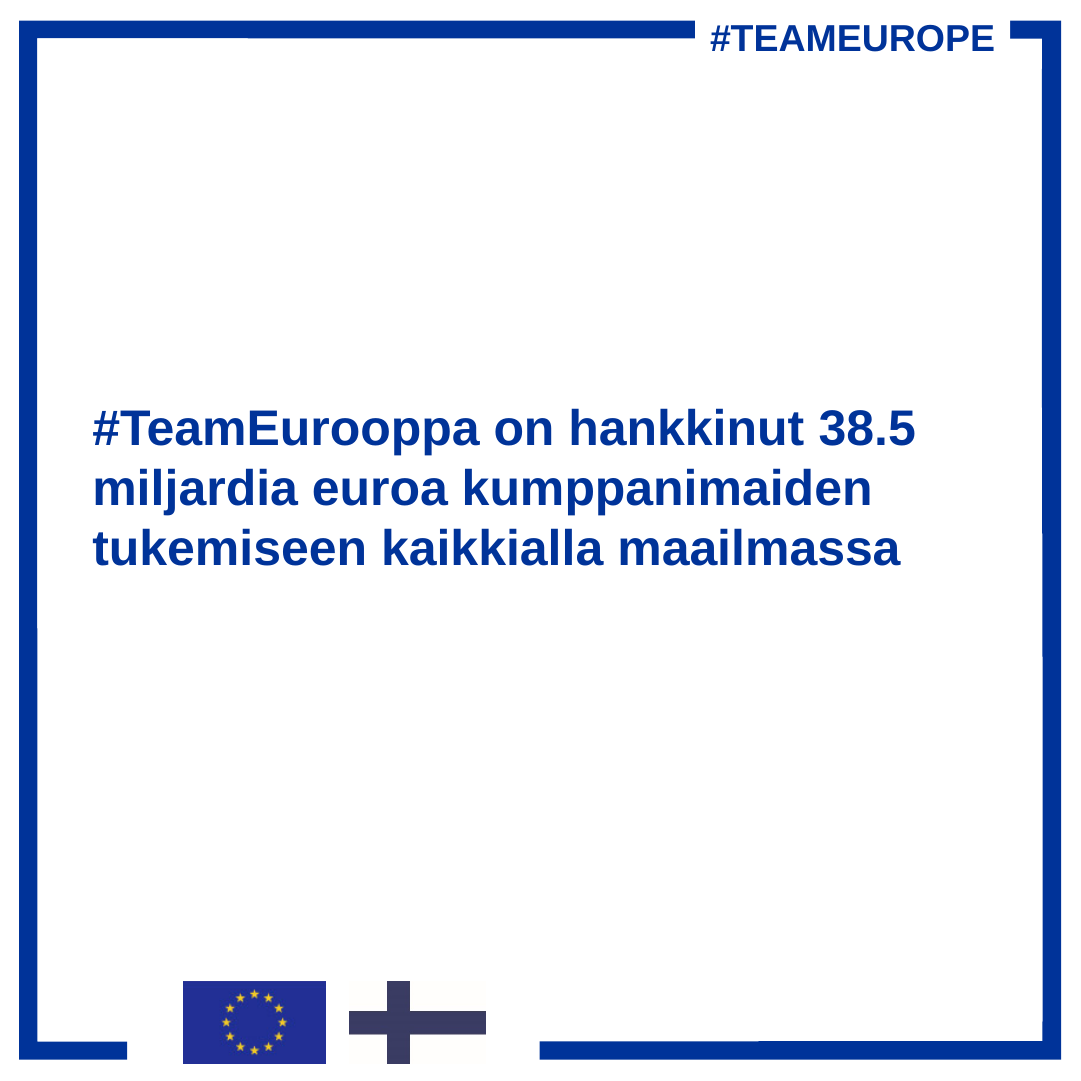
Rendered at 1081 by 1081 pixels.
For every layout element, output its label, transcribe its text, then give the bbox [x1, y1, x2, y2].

picture [182, 980, 327, 1065]
picture [348, 980, 487, 1065]
text_box #TeamEurooppa on hankkinut 38.5 miljardia euroa kumppanimaiden tukemiseen kaikkialla maailmassa [77, 388, 950, 583]
